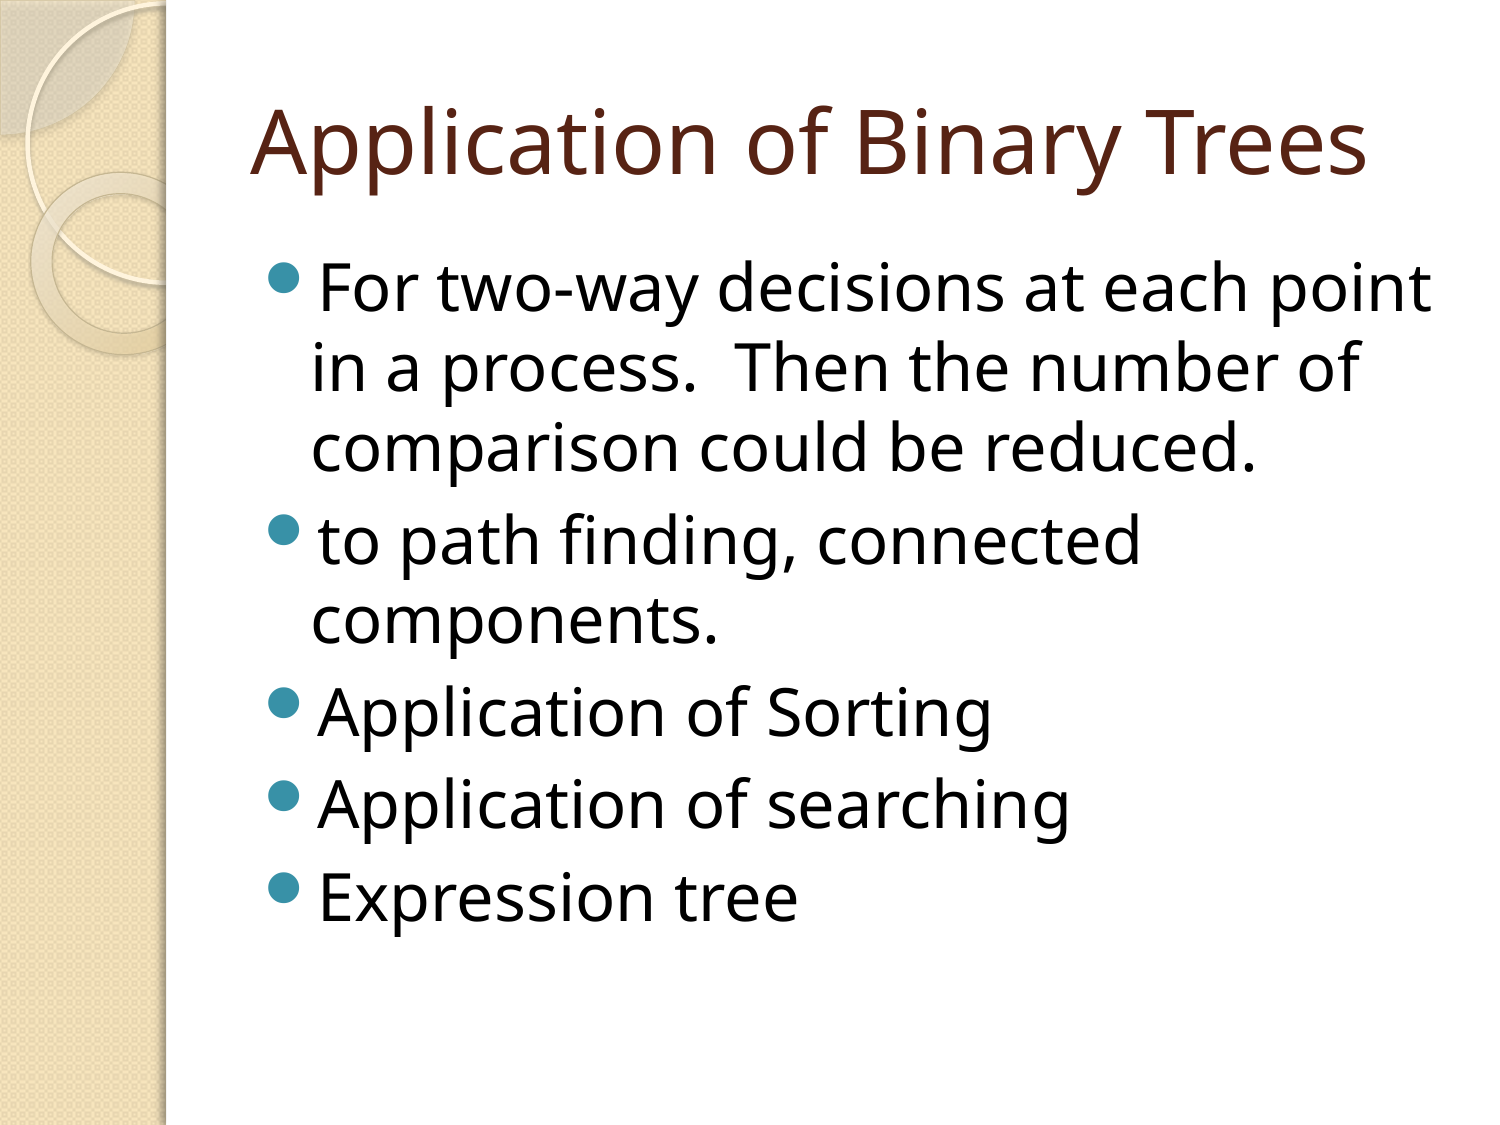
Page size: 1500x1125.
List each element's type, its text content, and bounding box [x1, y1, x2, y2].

title Application of Binary Trees [235, 45, 1466, 233]
list For two-way decisions at each point in a process. Then the number of comparison could be reduced. to path finding, connected components. Application of Sorting Application of searching Expression tree [235, 237, 1466, 1026]
